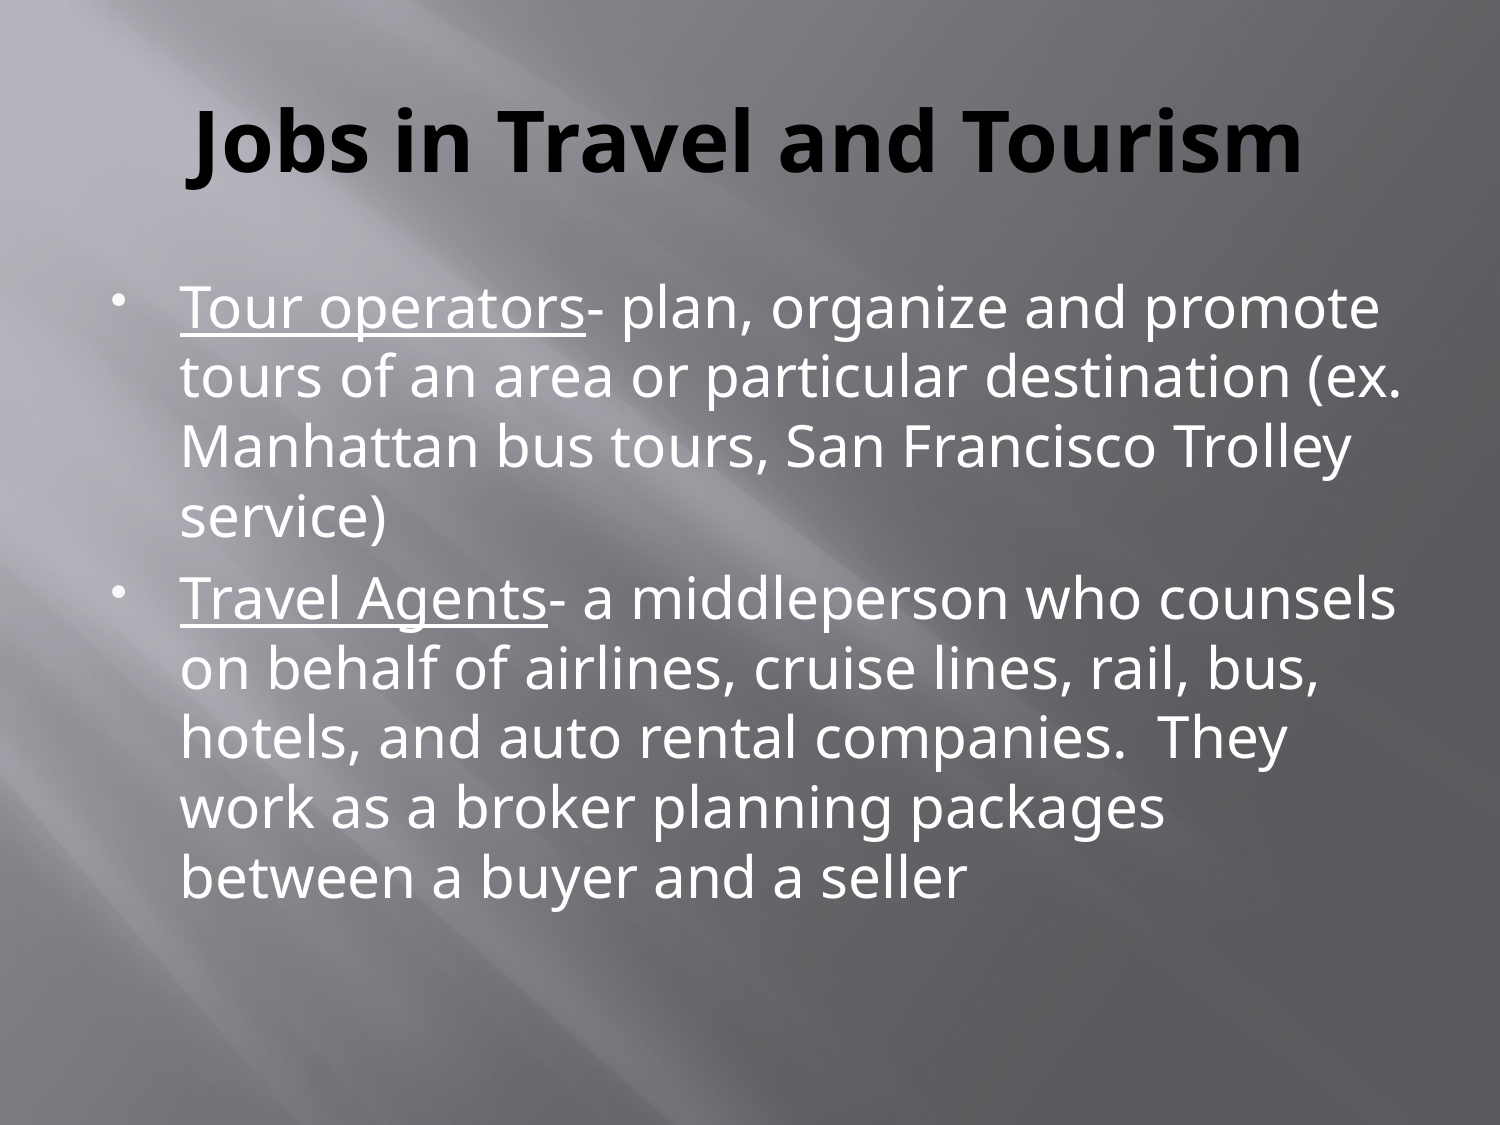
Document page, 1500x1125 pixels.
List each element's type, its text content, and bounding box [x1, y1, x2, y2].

title Jobs in Travel and Tourism [75, 45, 1425, 233]
list Tour operators- plan, organize and promote tours of an area or particular destination (ex. Manhattan bus tours, San Francisco Trolley service) Travel Agents- a middleperson who counsels on behalf of airlines, cruise lines, rail, bus, hotels, and auto rental companies. They work as a broker planning packages between a buyer and a seller [75, 262, 1425, 1035]
